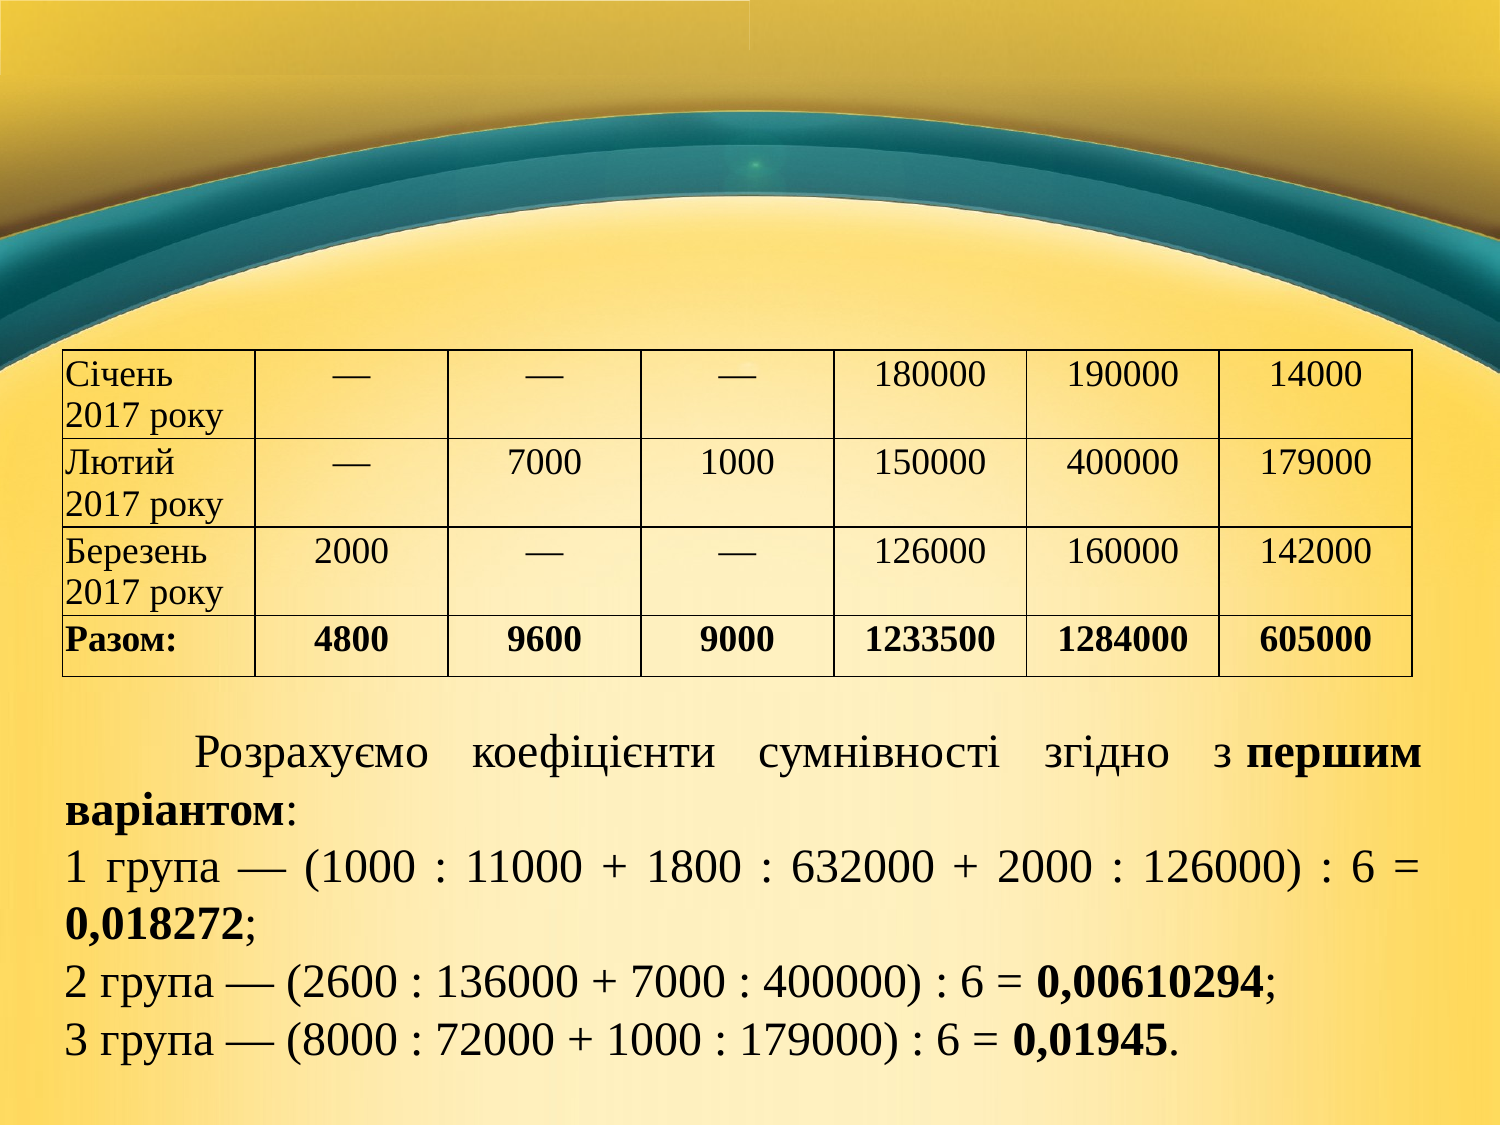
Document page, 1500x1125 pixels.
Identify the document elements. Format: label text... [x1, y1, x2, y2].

table_cell 160000 [1027, 528, 1218, 615]
table_cell 2000 [256, 528, 447, 615]
table_header 14000 [1220, 351, 1411, 438]
table_cell 1284000 [1027, 616, 1218, 676]
text_box Розрахуємо коефіцієнти сумнівності згідно з першим варіантом: 1 група — (1000 : 11000 + 1800 : 632000 + 2000 : 126000) : 6 = 0,018272; 2 група — (2600 : 136000 + 7000 : 400000) : 6 = 0,00610294; 3 група — (8000 : 72000 + 1000 : 179000) : 6 = 0,01945. [50, 712, 1438, 1072]
table_cell — [642, 528, 833, 615]
table_cell 9000 [642, 616, 833, 676]
table_header — [256, 351, 447, 438]
table_cell 1000 [642, 439, 833, 526]
table_cell 179000 [1220, 439, 1411, 526]
table_header 190000 [1027, 351, 1218, 438]
table_cell 605000 [1220, 616, 1411, 676]
table_cell — [256, 439, 447, 526]
table_header — [449, 351, 640, 438]
table_cell 150000 [835, 439, 1026, 526]
table_header 180000 [835, 351, 1026, 438]
table_cell — [449, 528, 640, 615]
table_cell 1233500 [835, 616, 1026, 676]
table_cell 142000 [1220, 528, 1411, 615]
table_cell 400000 [1027, 439, 1218, 526]
table_cell 7000 [449, 439, 640, 526]
table_header Січень 2017 року [63, 351, 254, 438]
table_cell 9600 [449, 616, 640, 676]
table_header — [642, 351, 833, 438]
picture [0, 0, 1500, 1125]
table_cell 126000 [835, 528, 1026, 615]
table_cell Березень 2017 року [63, 528, 254, 615]
table_cell Разом: [63, 616, 254, 676]
table_cell 4800 [256, 616, 447, 676]
table_cell Лютий 2017 року [63, 439, 254, 526]
